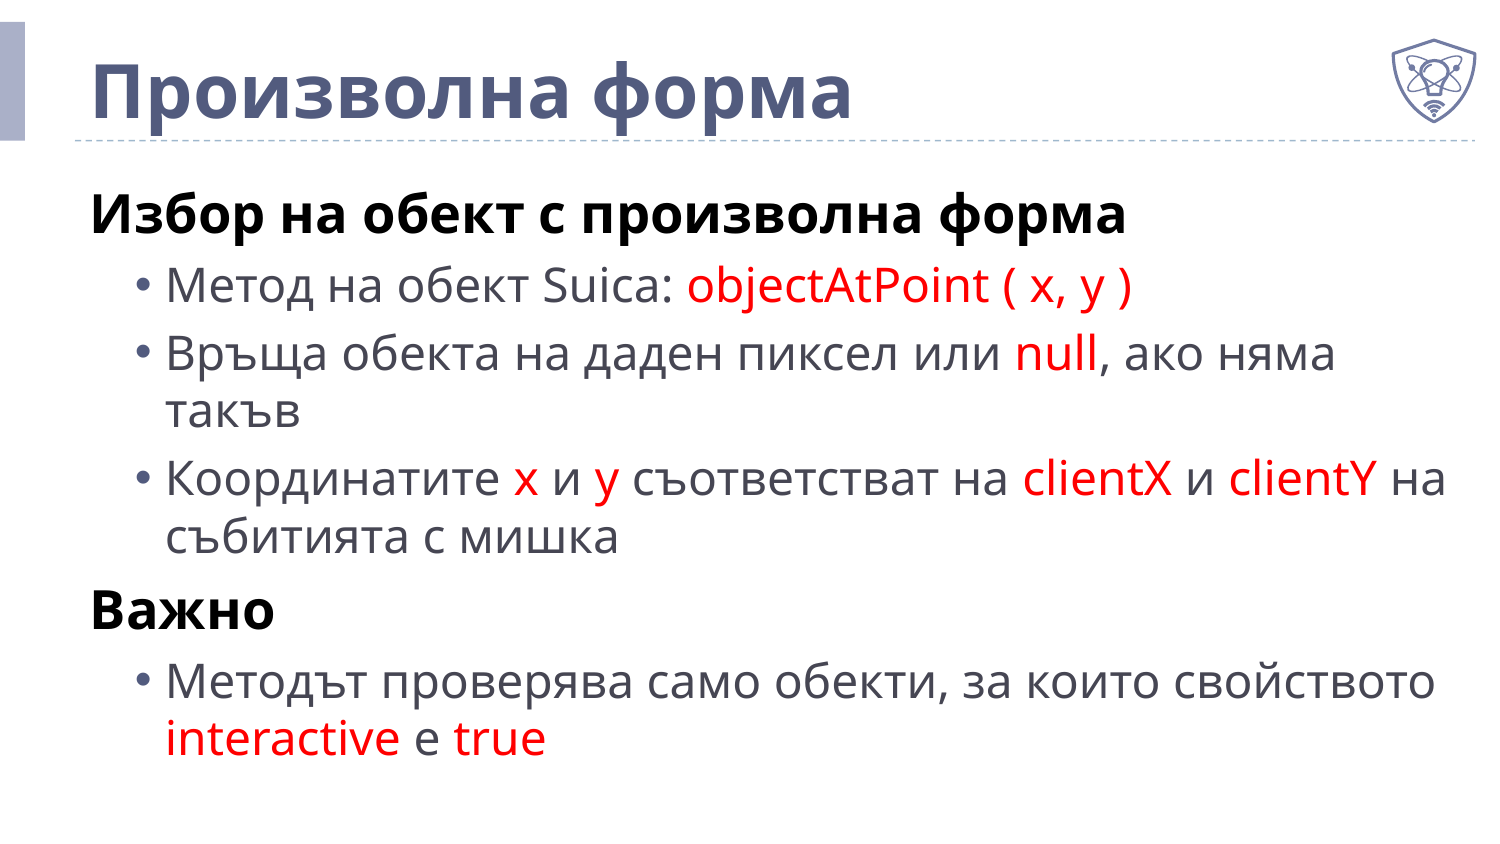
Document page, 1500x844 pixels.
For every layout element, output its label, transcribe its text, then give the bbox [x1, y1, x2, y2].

list Избор на обект с произволна форма Метод на обект Suica: objectAtPoint ( x, y ) Връща обекта на даден пиксел или null, ако няма такъв Координатите x и y съответстват на clientX и clientY на събитията с мишка Важно Методът проверява само обекти, за които свойството interactive е true [75, 171, 1475, 835]
title Произволна форма [75, 18, 1475, 141]
